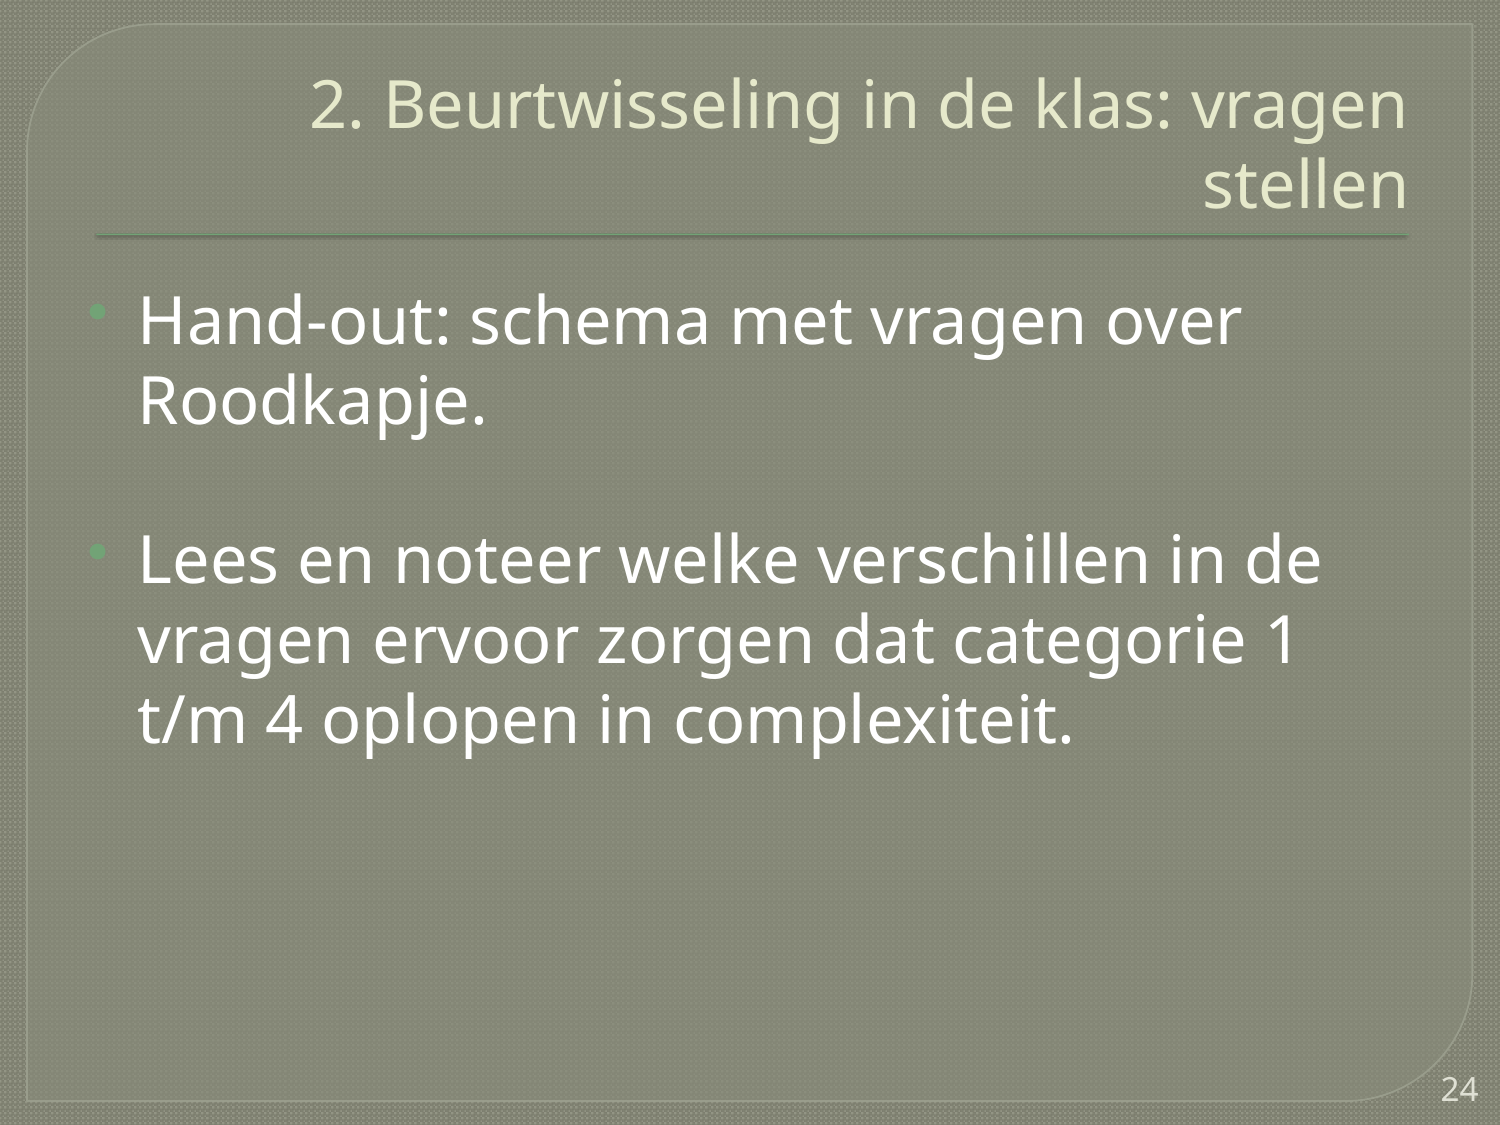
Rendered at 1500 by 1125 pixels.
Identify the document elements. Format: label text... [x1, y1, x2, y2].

slide_number 24 [1417, 1068, 1494, 1114]
title 2. Beurtwisseling in de klas: vragen stellen [75, 41, 1425, 230]
list Hand-out: schema met vragen over Roodkapje. Lees en noteer welke verschillen in de vragen ervoor zorgen dat categorie 1 t/m 4 oplopen in complexiteit. [75, 270, 1425, 1013]
